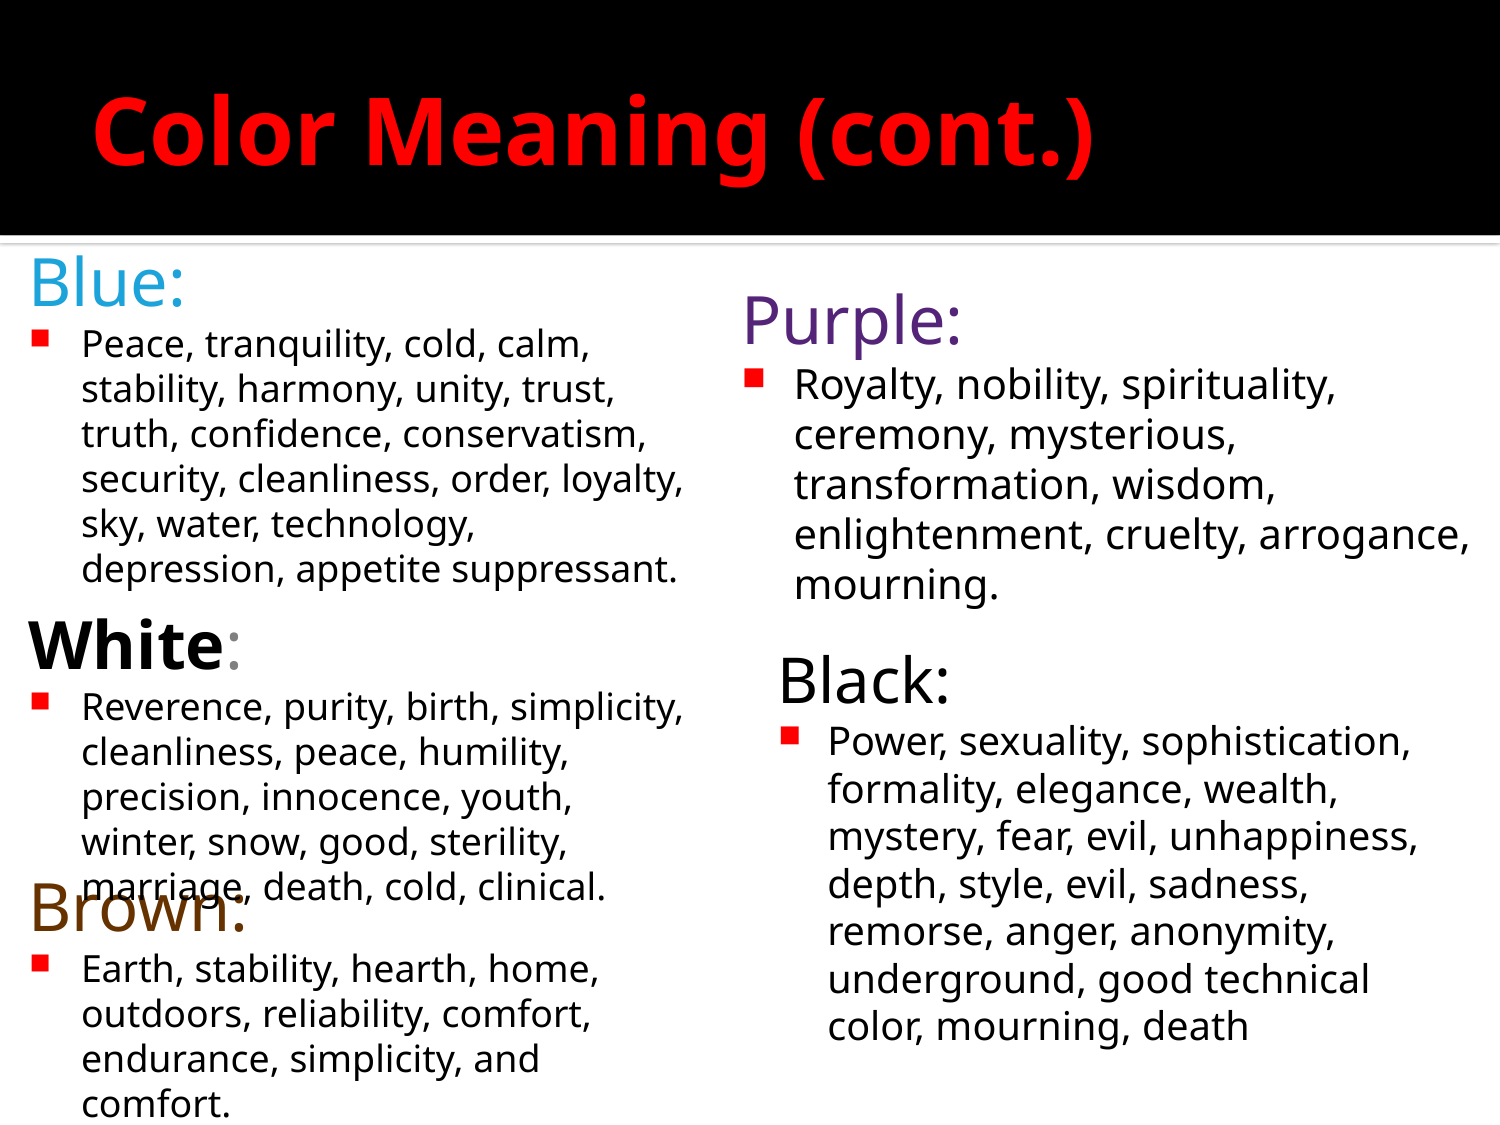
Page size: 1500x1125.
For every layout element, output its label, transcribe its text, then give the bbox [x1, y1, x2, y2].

text_box Black: Power, sexuality, sophistication, formality, elegance, wealth, mystery, fear, evil, unhappiness, depth, style, evil, sadness, remorse, anger, anonymity, underground, good technical color, mourning, death [750, 624, 1450, 1063]
title Color Meaning (cont.) [75, 25, 1425, 231]
text_box Blue: Peace, tranquility, cold, calm, stability, harmony, unity, trust, truth, confidence, conservatism, security, cleanliness, order, loyalty, sky, water, technology, depression, appetite suppressant. [0, 224, 700, 587]
text_box Brown: Earth, stability, hearth, home, outdoors, reliability, comfort, endurance, simplicity, and comfort. [0, 1025, 700, 1125]
text_box White: Reverence, purity, birth, simplicity, cleanliness, peace, humility, precision, innocence, youth, winter, snow, good, sterility, marriage, death, cold, clinical. [0, 587, 700, 1025]
text_box Purple: Royalty, nobility, spirituality, ceremony, mysterious, transformation, wisdom, enlightenment, cruelty, arrogance, mourning. [712, 262, 1500, 700]
